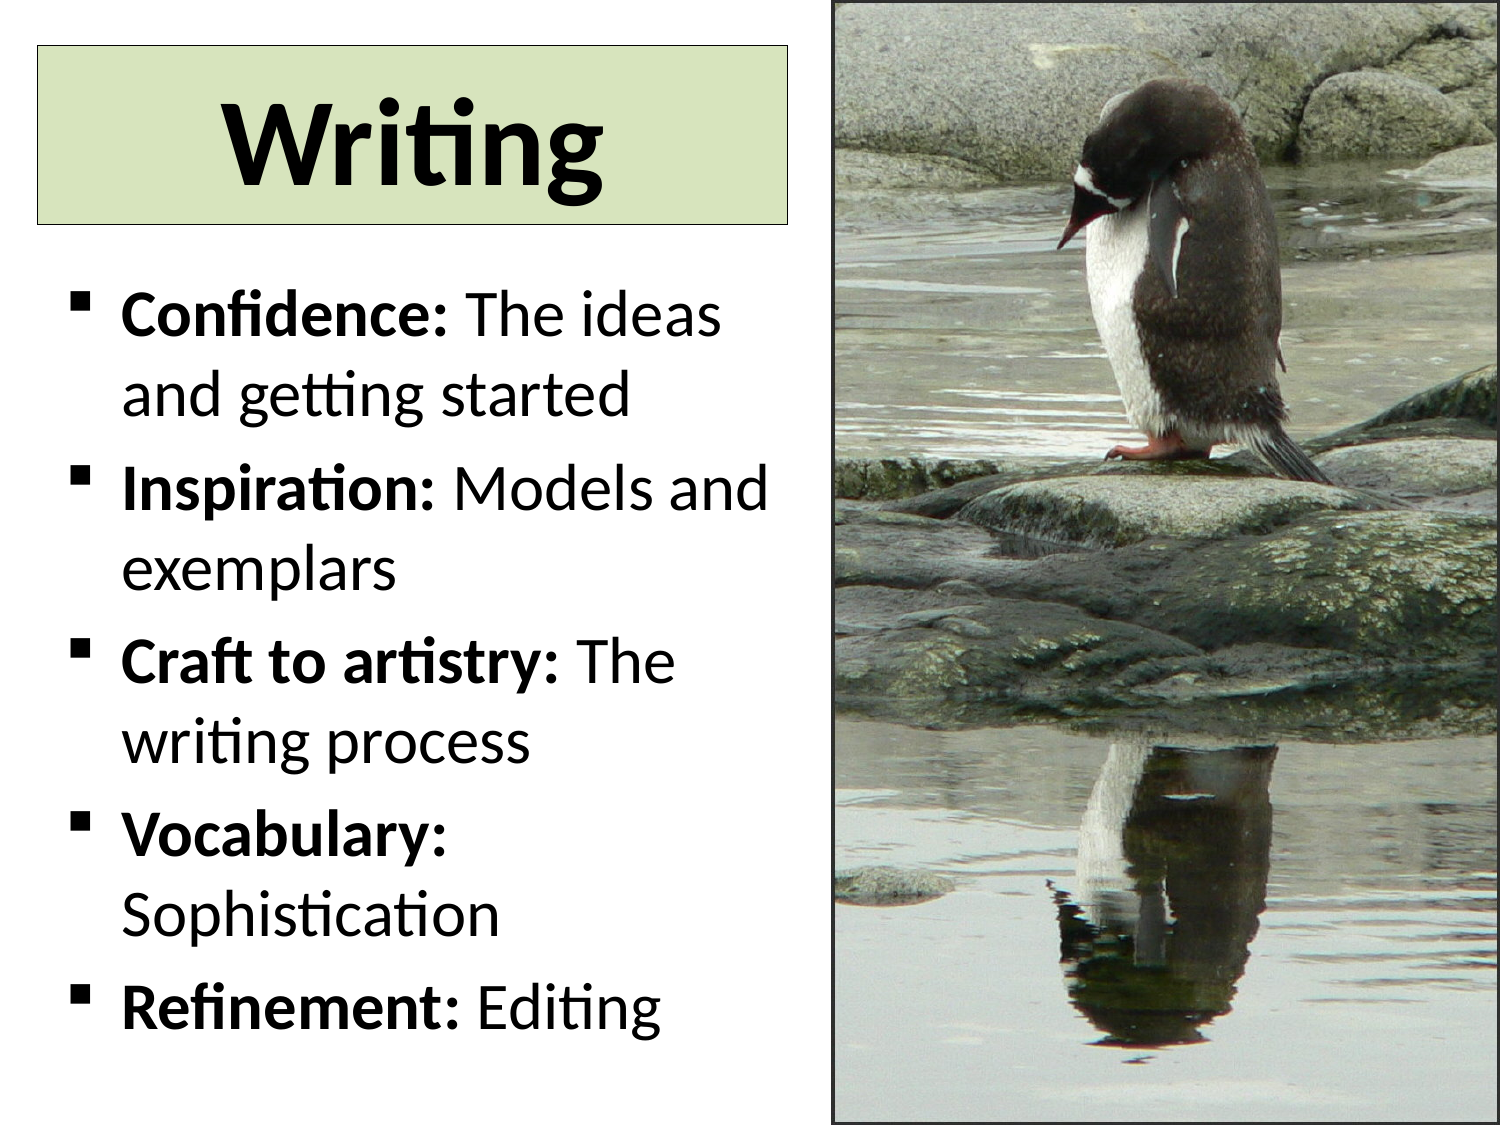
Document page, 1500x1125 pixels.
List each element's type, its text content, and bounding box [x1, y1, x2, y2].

list Confidence: The ideas and getting started Inspiration: Models and exemplars Craft to artistry: The writing process Vocabulary: Sophistication Refinement: Editing [50, 262, 788, 1063]
picture [830, 0, 1500, 1125]
title Writing [37, 45, 788, 225]
